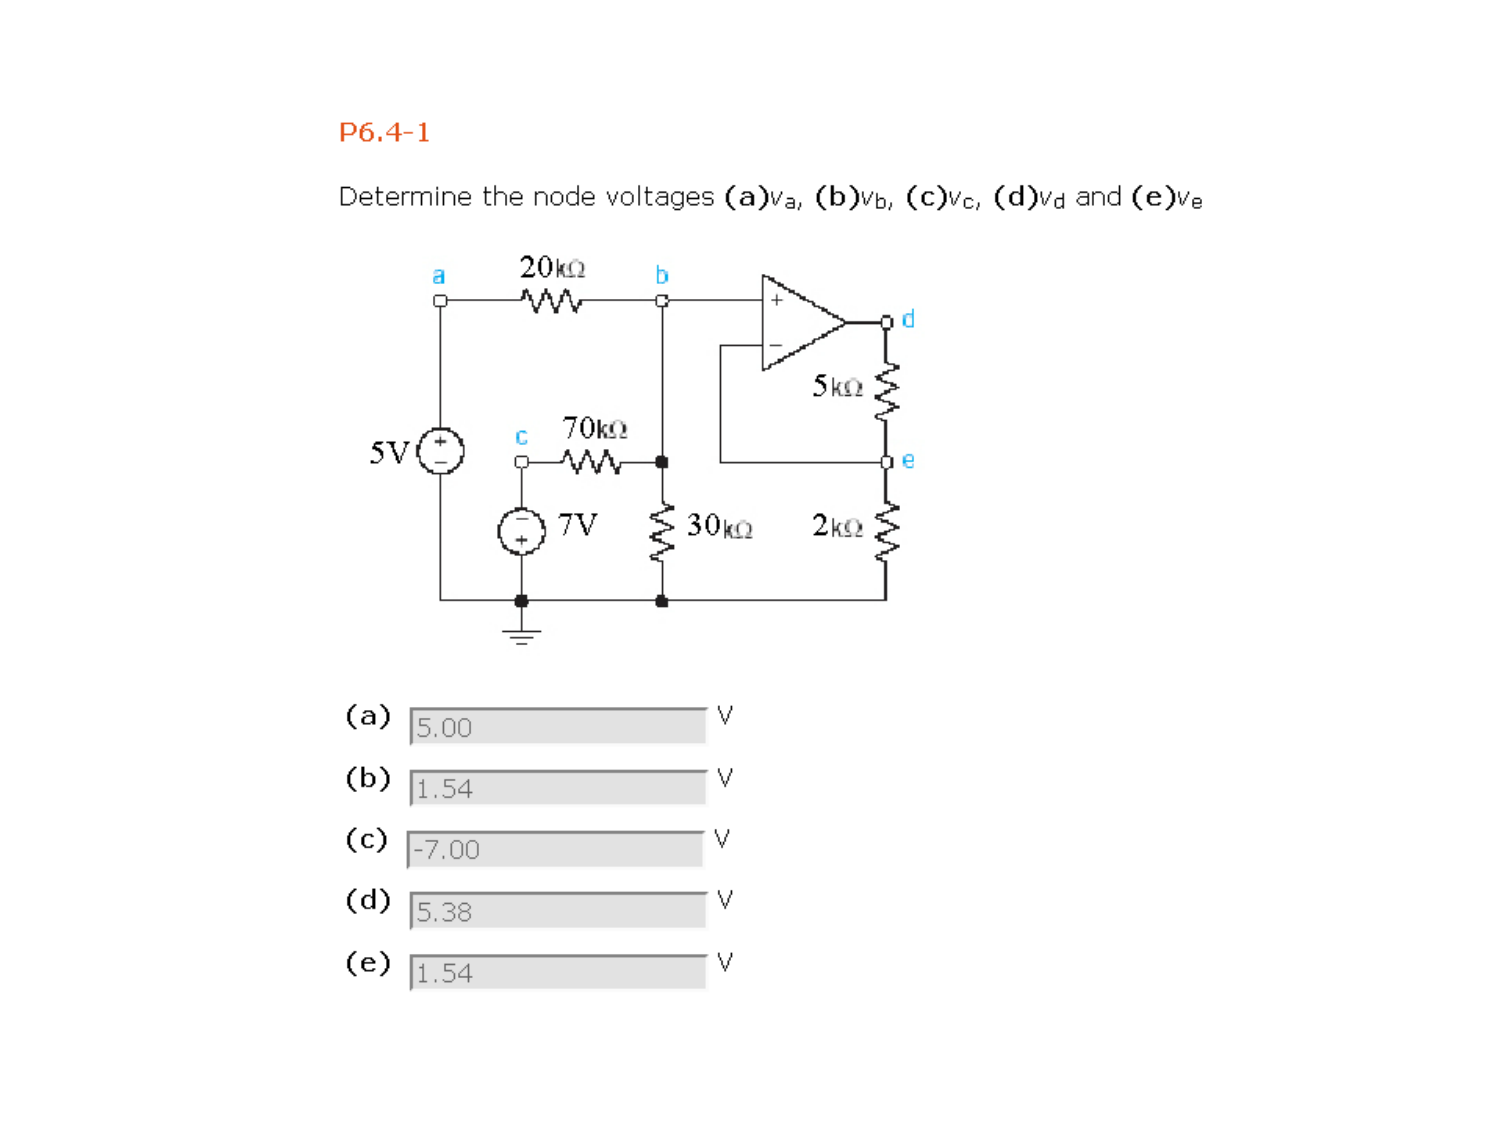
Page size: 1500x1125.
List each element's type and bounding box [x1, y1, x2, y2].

picture [324, 112, 1238, 1004]
